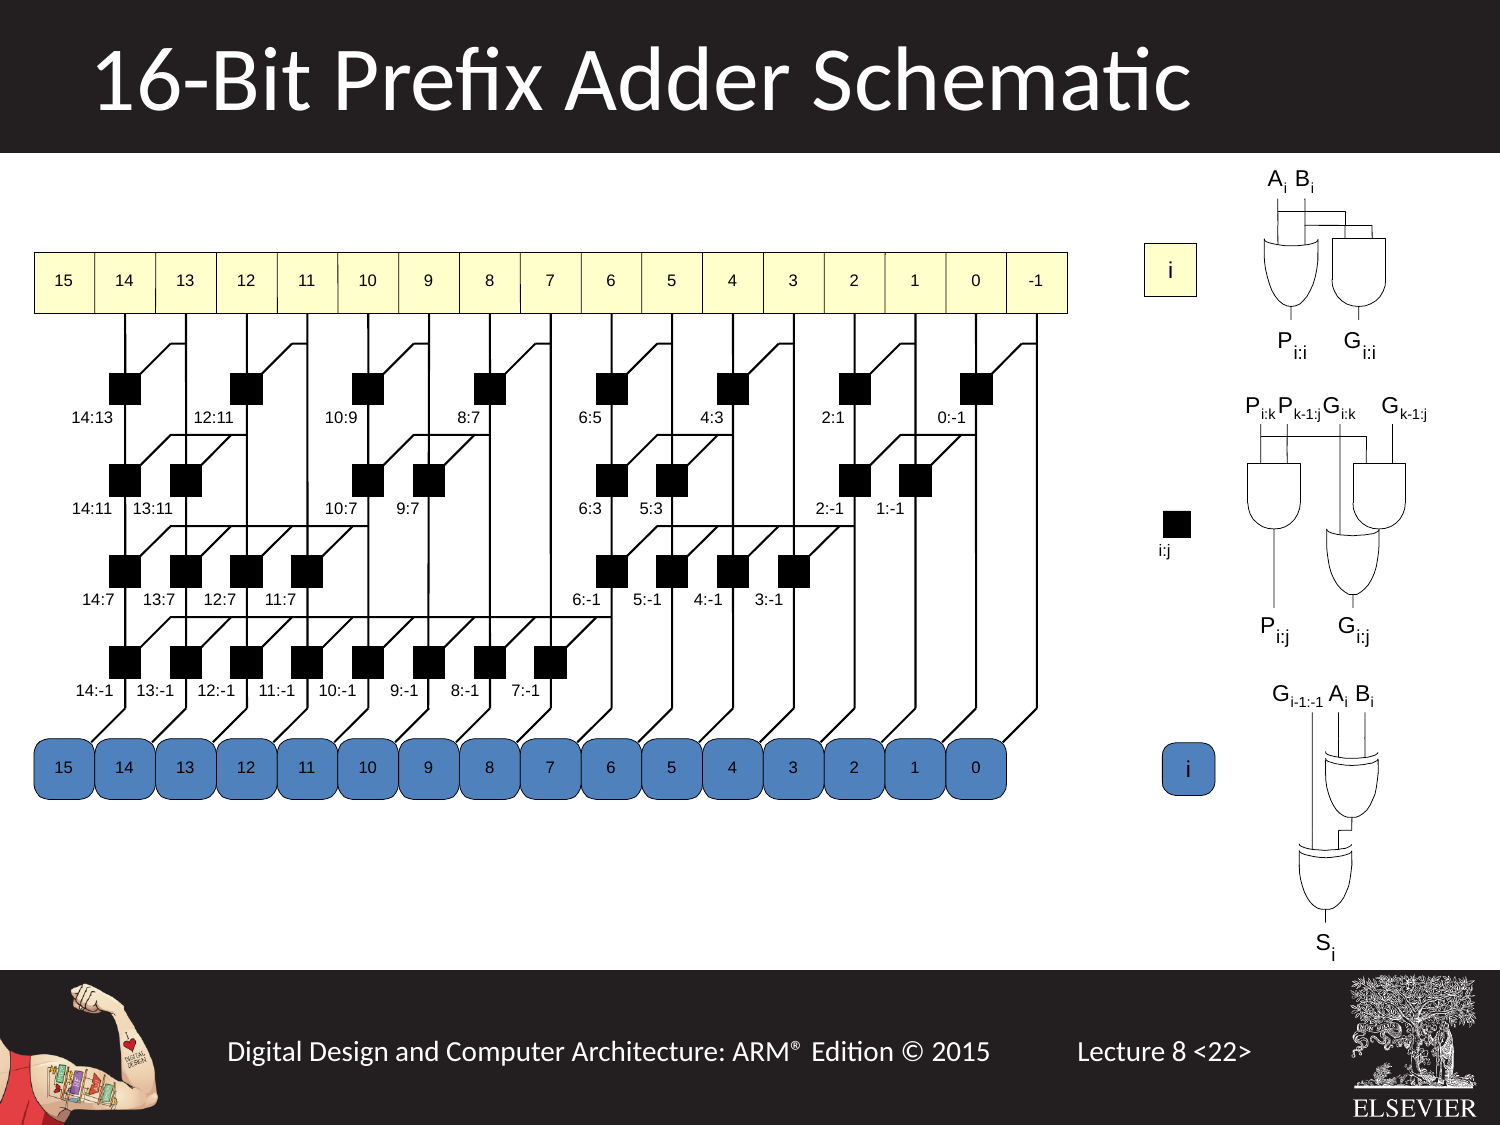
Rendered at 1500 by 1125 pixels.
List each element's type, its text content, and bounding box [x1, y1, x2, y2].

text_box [33, 252, 1068, 800]
picture [0, 979, 163, 1125]
text_box [1162, 742, 1216, 796]
text_box i [1185, 755, 1191, 783]
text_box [1263, 163, 1386, 365]
text_box [1163, 510, 1190, 538]
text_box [1244, 389, 1428, 648]
text_box [1144, 243, 1197, 297]
text_box i:j [1158, 539, 1171, 560]
text_box [87, 174, 1413, 1025]
picture [1350, 974, 1477, 1117]
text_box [1271, 678, 1379, 966]
text_box i [1168, 256, 1174, 284]
text_box 16-Bit Prefix Adder Schematic [75, 11, 1375, 136]
